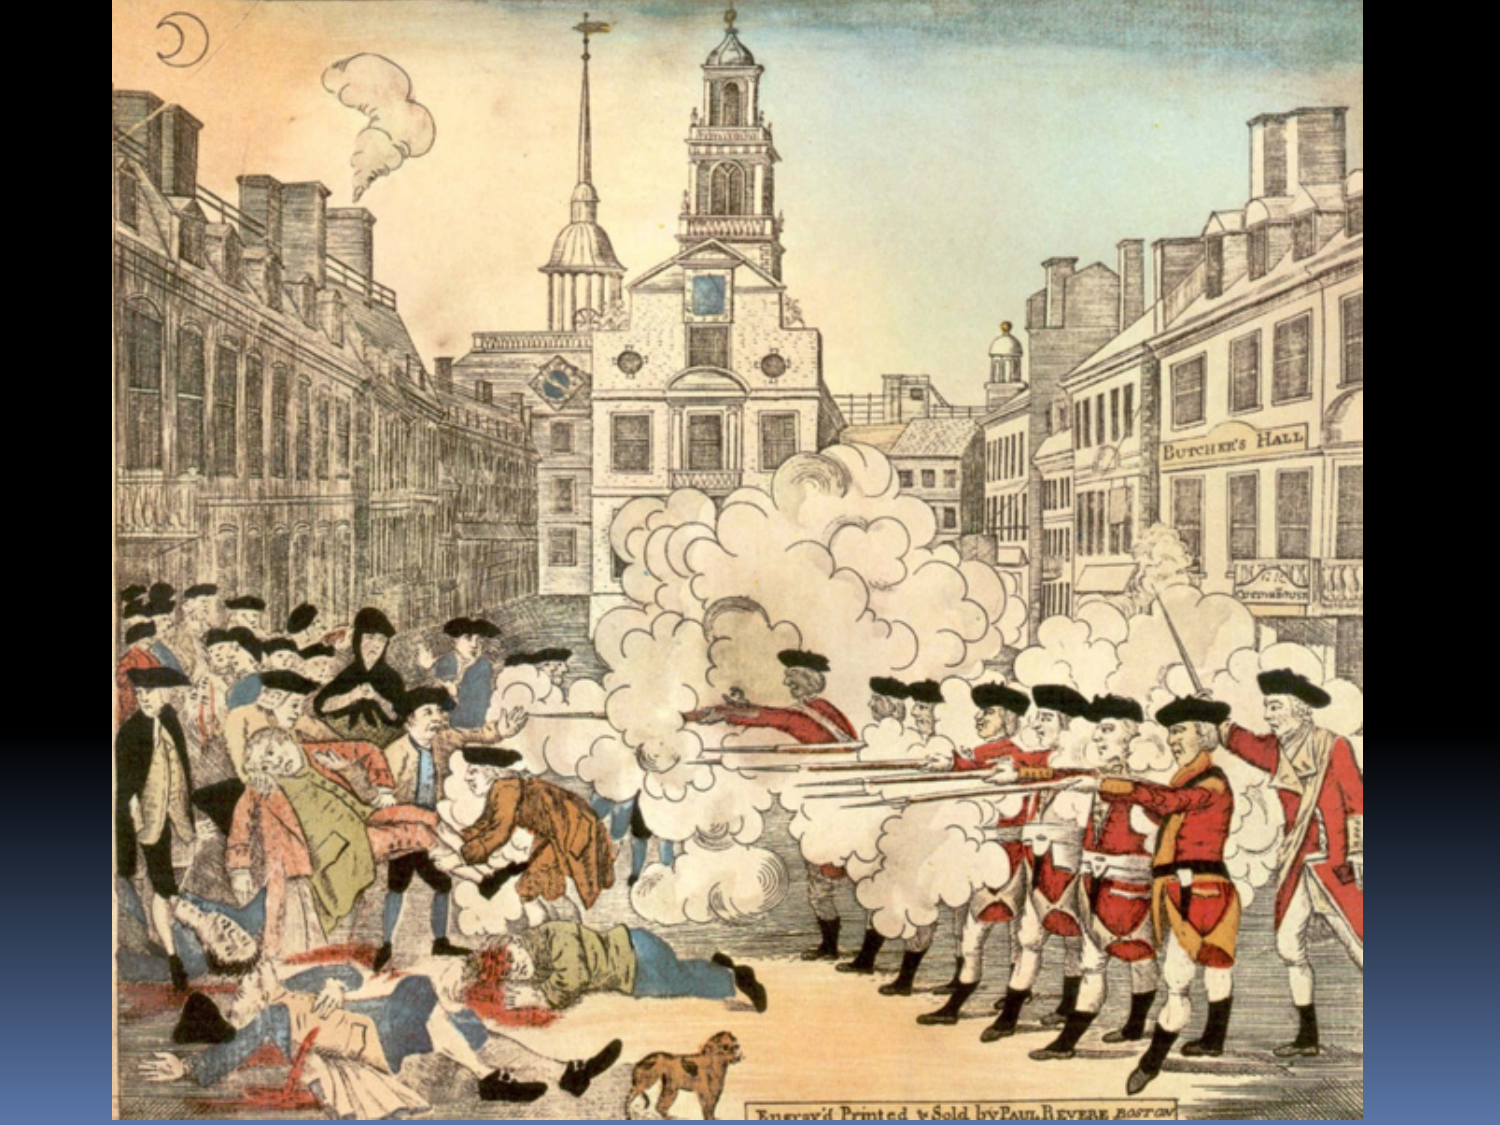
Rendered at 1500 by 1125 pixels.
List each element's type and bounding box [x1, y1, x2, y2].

picture [112, 0, 1363, 1120]
